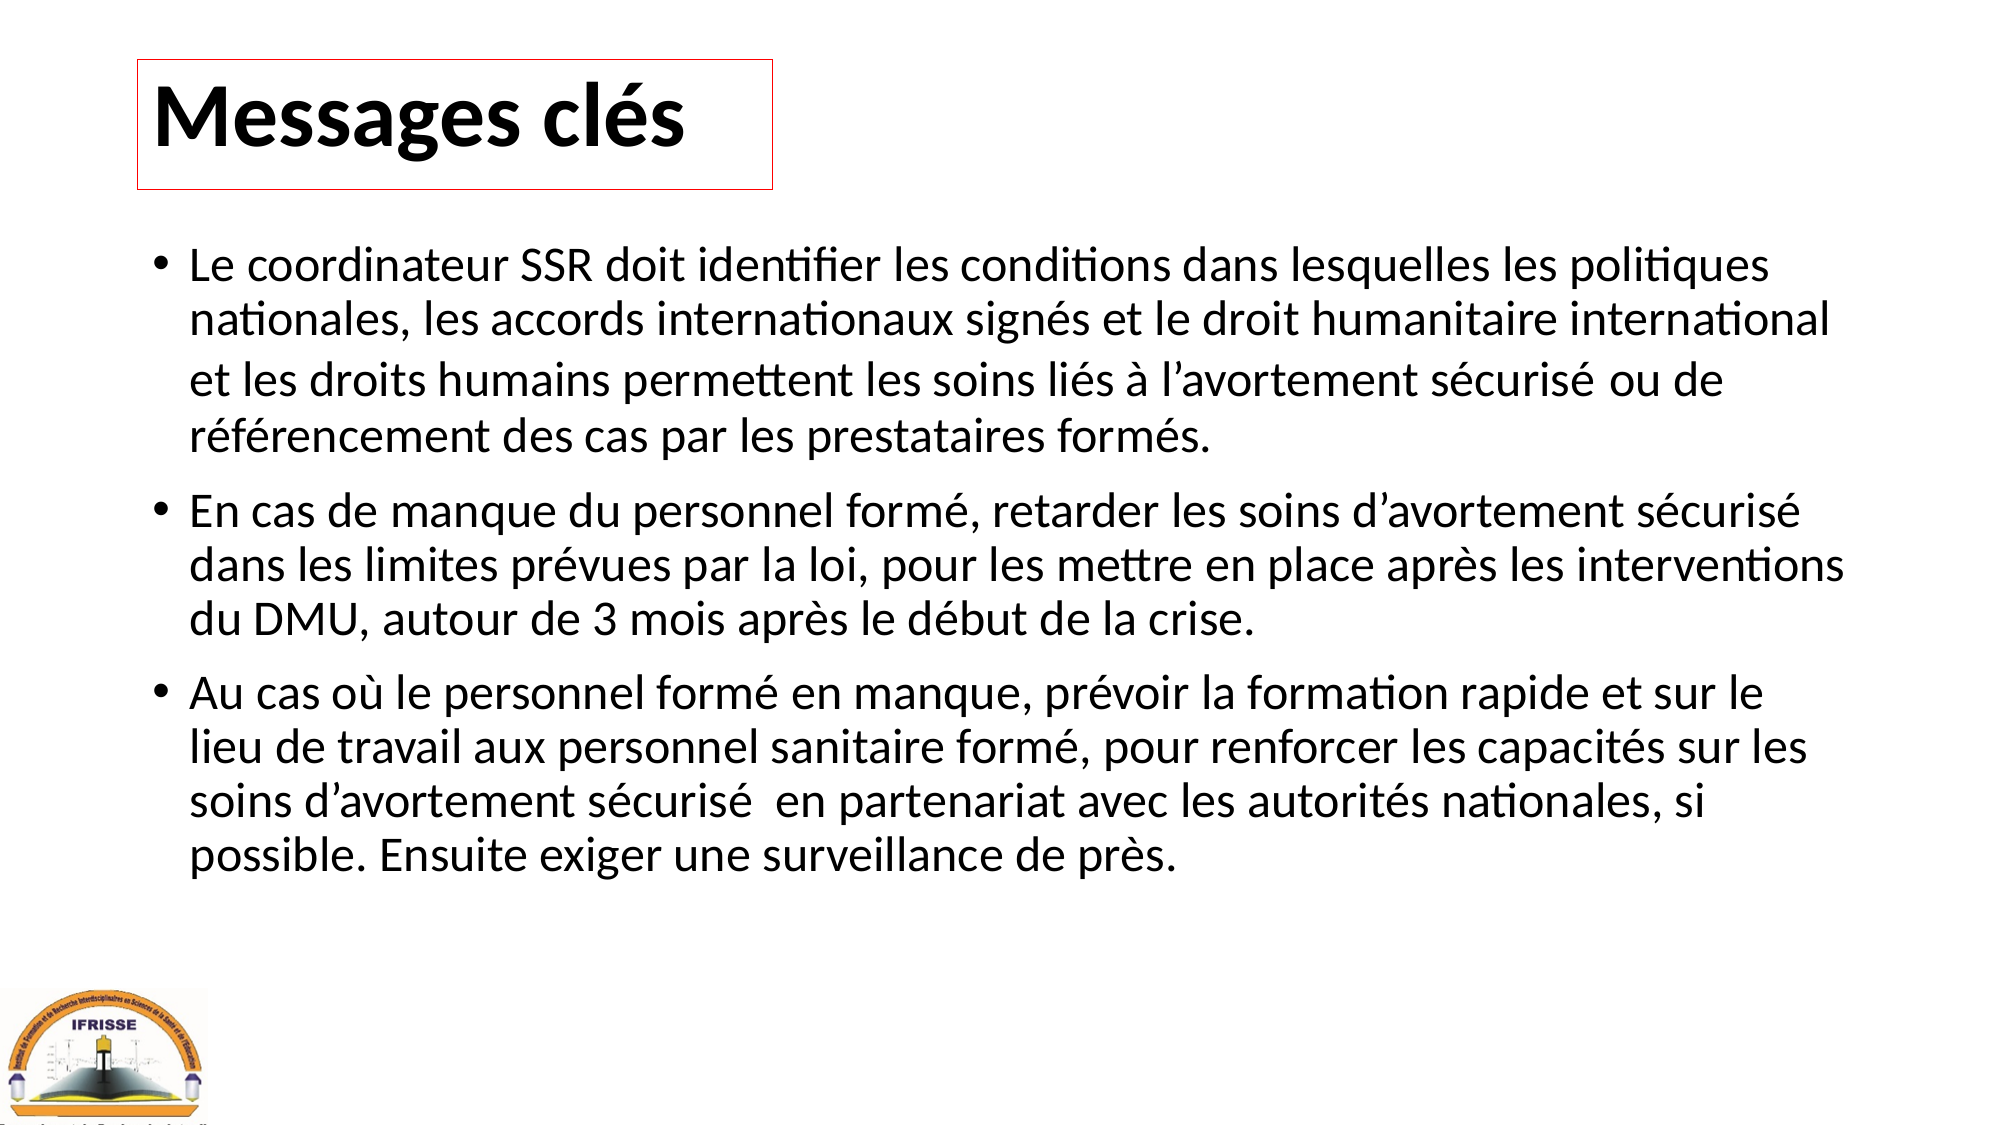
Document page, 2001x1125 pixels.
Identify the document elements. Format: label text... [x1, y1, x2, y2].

list Le coordinateur SSR doit identifier les conditions dans lesquelles les politiques nationales, les accords internationaux signés et le droit humanitaire international et les droits humains permettent les soins liés à l’avortement sécurisé ou de référencement des cas par les prestataires formés. En cas de manque du personnel formé, retarder les soins d’avortement sécurisé dans les limites prévues par la loi, pour les mettre en place après les interventions du DMU, autour de 3 mois après le début de la crise. Au cas où le personnel formé en manque, prévoir la formation rapide et sur le lieu de travail aux personnel sanitaire formé, pour renforcer les capacités sur les soins d’avortement sécurisé en partenariat avec les autorités nationales, si possible. Ensuite exiger une surveillance de près. [137, 230, 1863, 1014]
picture [0, 988, 208, 1125]
title Messages clés [137, 59, 773, 190]
